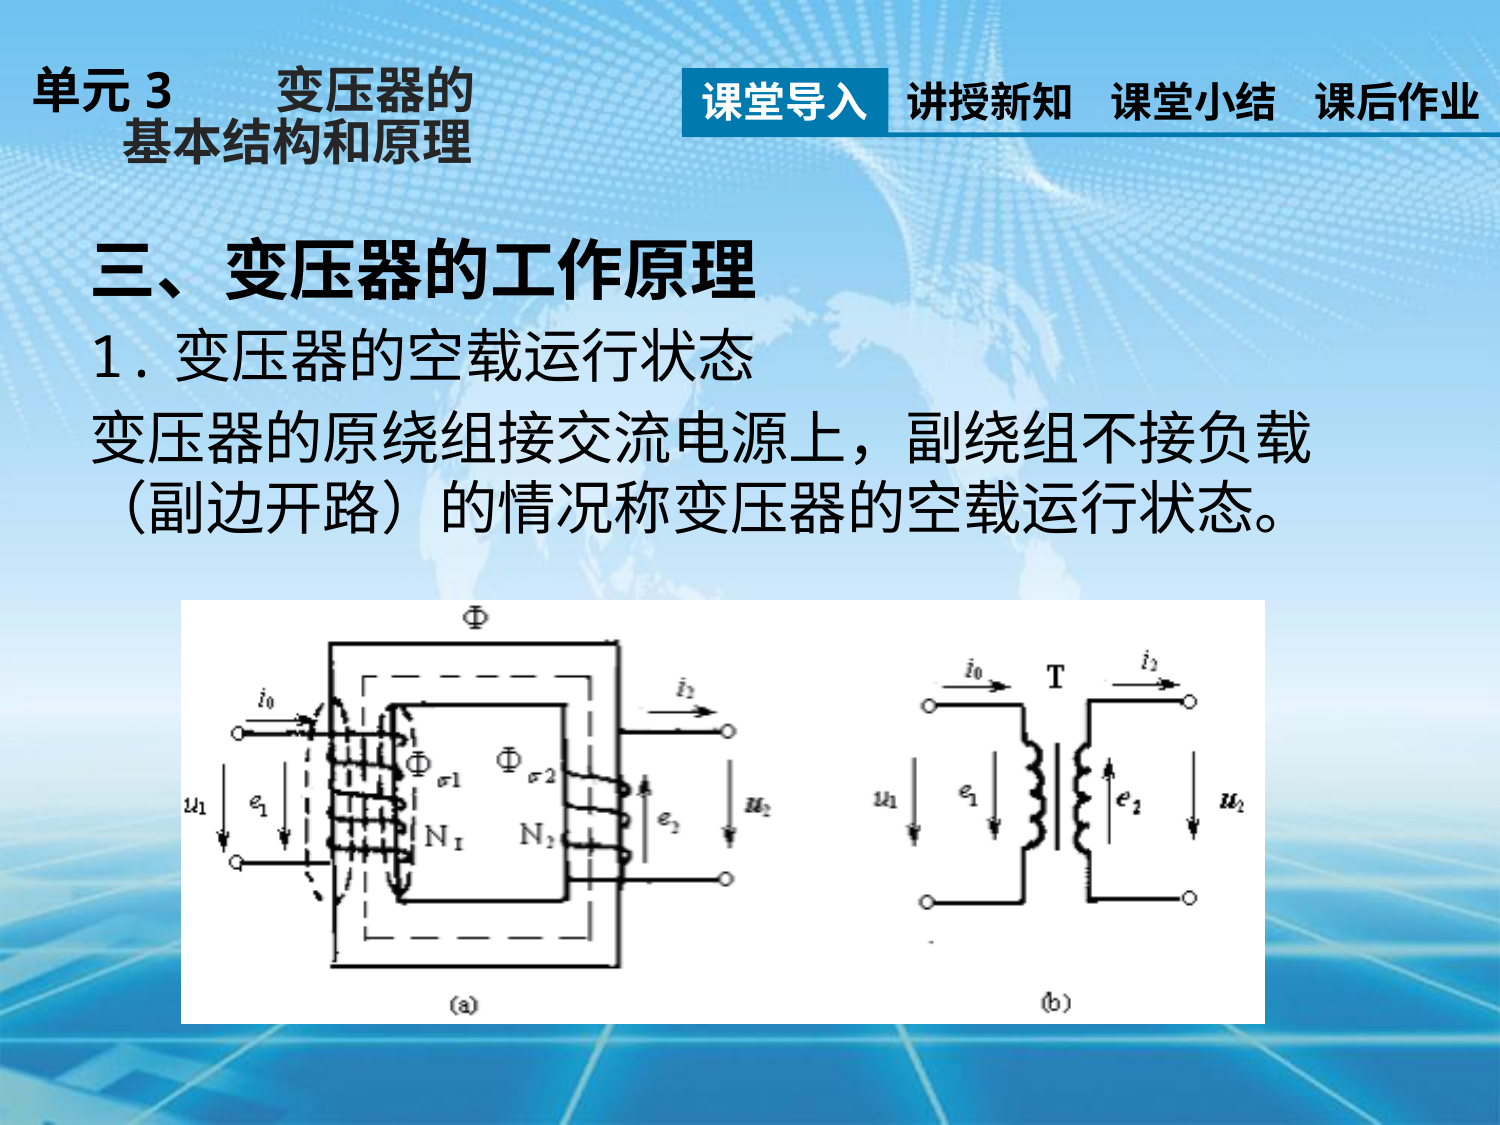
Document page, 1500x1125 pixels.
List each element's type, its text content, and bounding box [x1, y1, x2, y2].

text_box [16, 59, 1500, 180]
picture [0, 0, 1500, 1125]
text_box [181, 600, 1265, 1024]
text_box 三、变压器的工作原理 1.变压器的空载运行状态 变压器的原绕组接交流电源上，副绕组不接负载（副边开路）的情况称变压器的空载运行状态。 [74, 220, 1425, 963]
